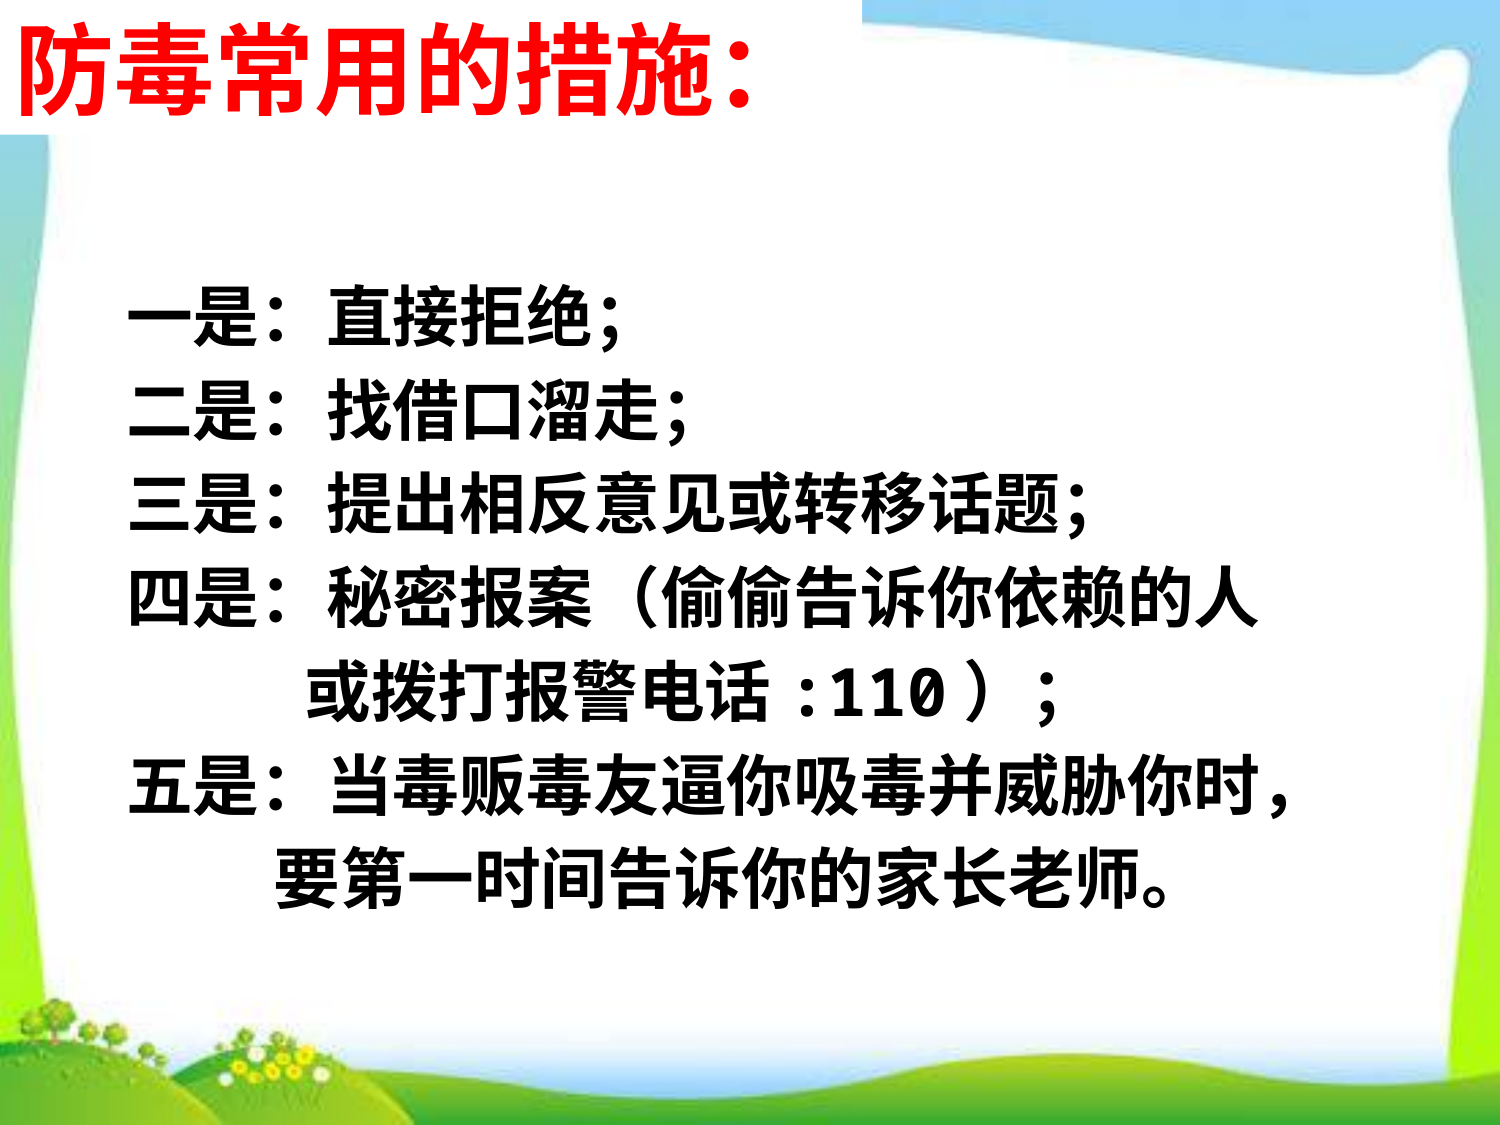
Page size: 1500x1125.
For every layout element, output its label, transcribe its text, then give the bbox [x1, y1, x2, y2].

text_box 一是：直接拒绝； 二是：找借口溜走； 三是：提出相反意见或转移话题； 四是：秘密报案（偷偷告诉你依赖的人 或拨打报警电话:110）； 五是：当毒贩毒友逼你吸毒并威胁你时， 要第一时间告诉你的家长老师。 [64, 267, 1340, 925]
picture [0, 0, 1500, 1125]
text_box 防毒常用的措施： [0, 0, 863, 135]
